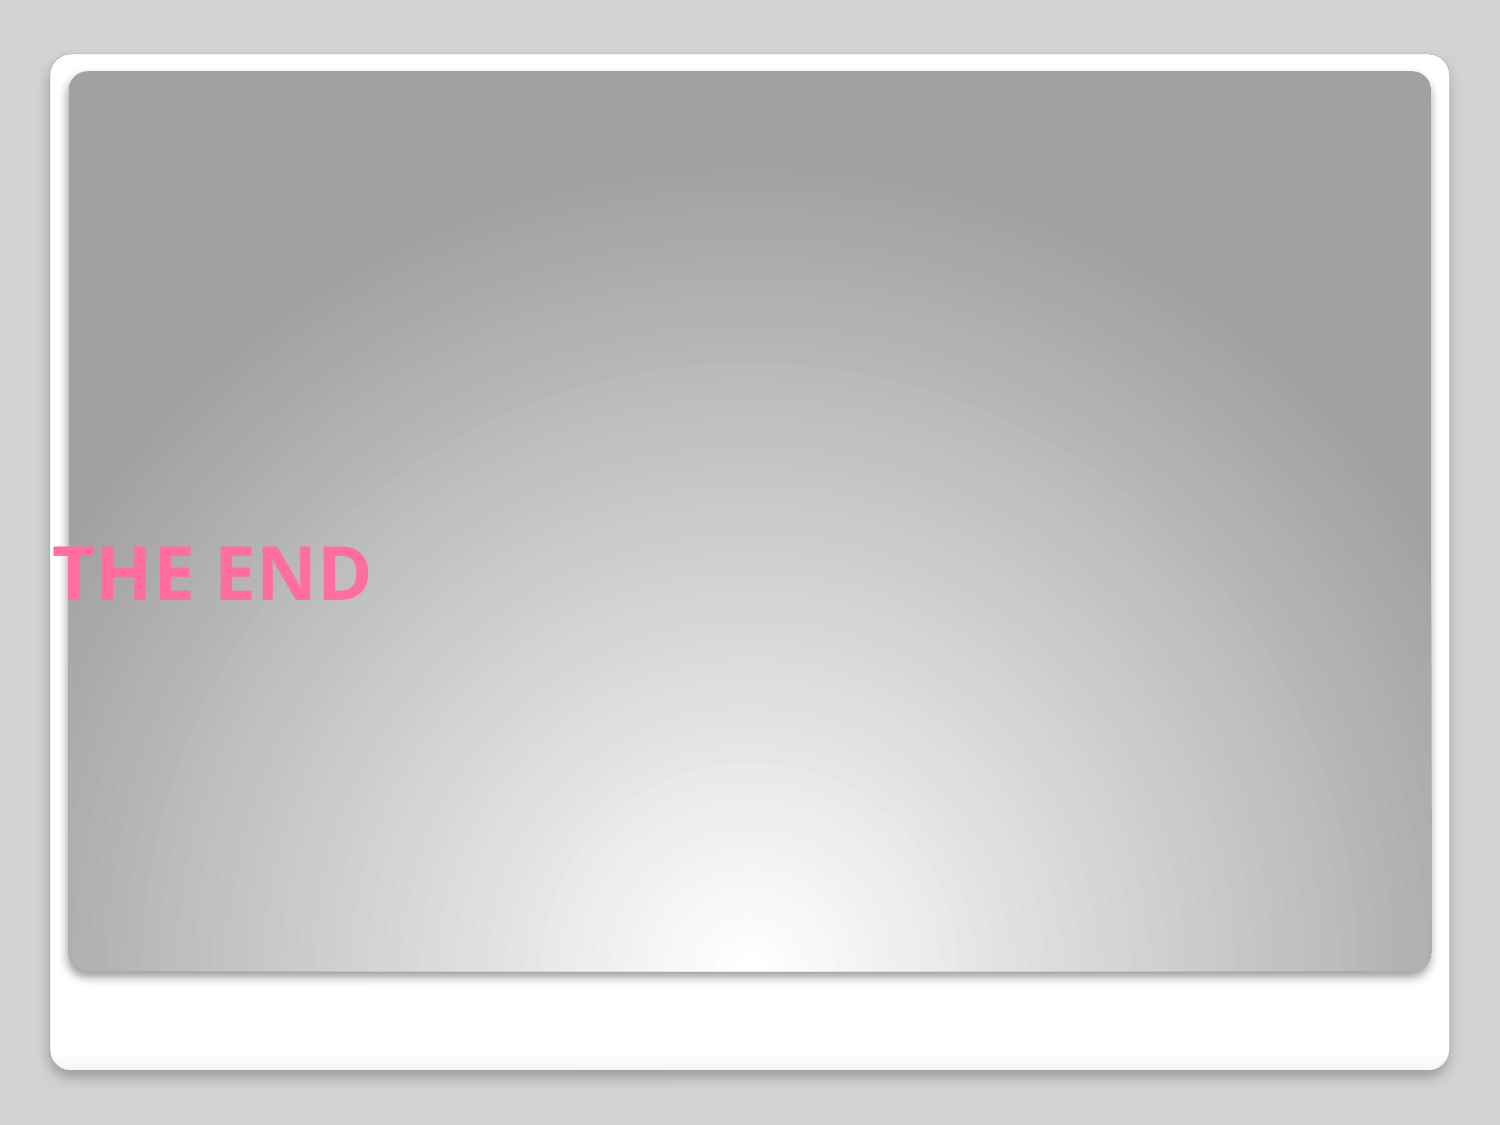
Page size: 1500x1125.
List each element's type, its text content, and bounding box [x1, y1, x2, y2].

title THE END [37, 450, 1380, 623]
